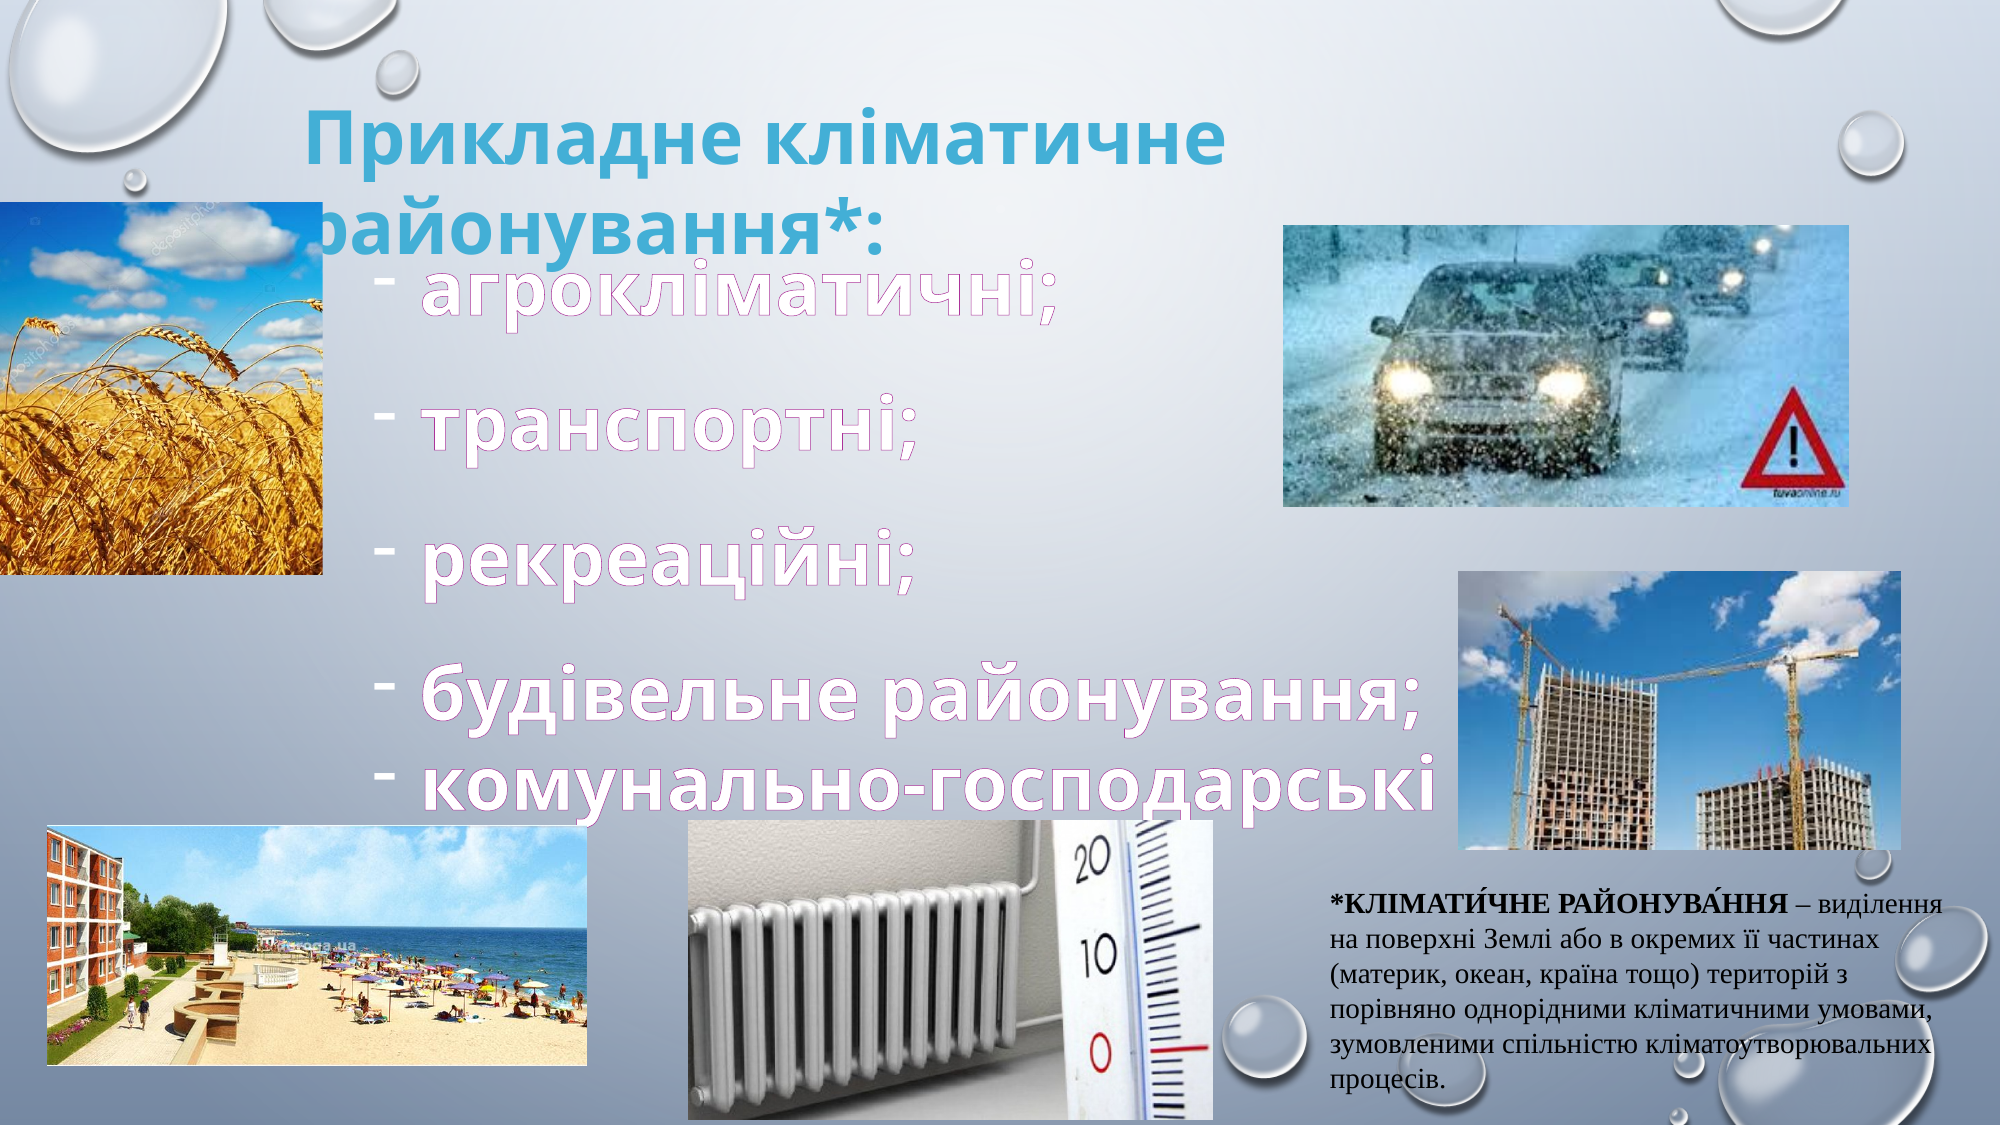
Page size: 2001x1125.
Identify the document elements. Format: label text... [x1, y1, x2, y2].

text_box агрокліматичні; транспортні; рекреаційні; будівельне районування; комунально-господарські [357, 187, 1459, 833]
text_box *КЛІМАТИ́ЧНЕ РАЙОНУВА́ННЯ – виділення на поверхні Землі або в окремих її частинах (материк, океан, країна тощо) територій з порівняно однорідними кліматичними умовами, зумовленими спільністю кліматоутворювальних процесів. [1314, 876, 1965, 1102]
picture [0, 0, 2000, 1125]
text_box Прикладне кліматичне районування*: [287, 81, 1802, 277]
